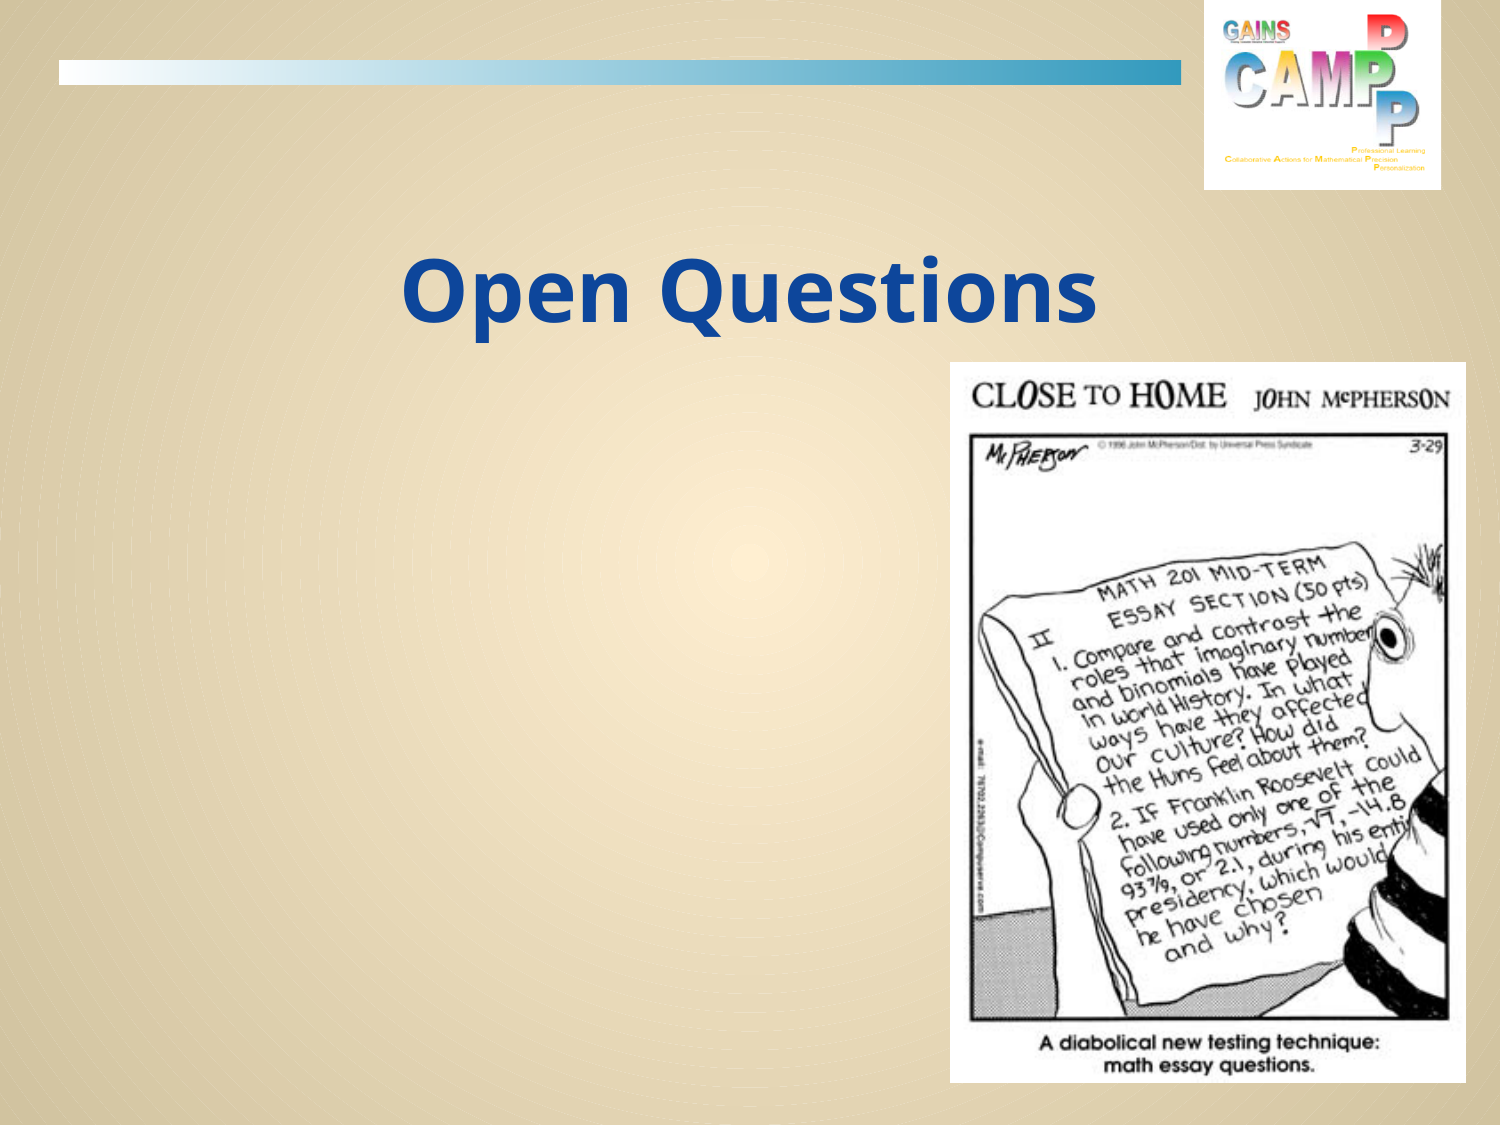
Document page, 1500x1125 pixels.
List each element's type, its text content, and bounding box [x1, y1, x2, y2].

picture [949, 362, 1467, 1083]
picture [1204, 0, 1442, 190]
text_box Open Questions [74, 200, 1425, 375]
